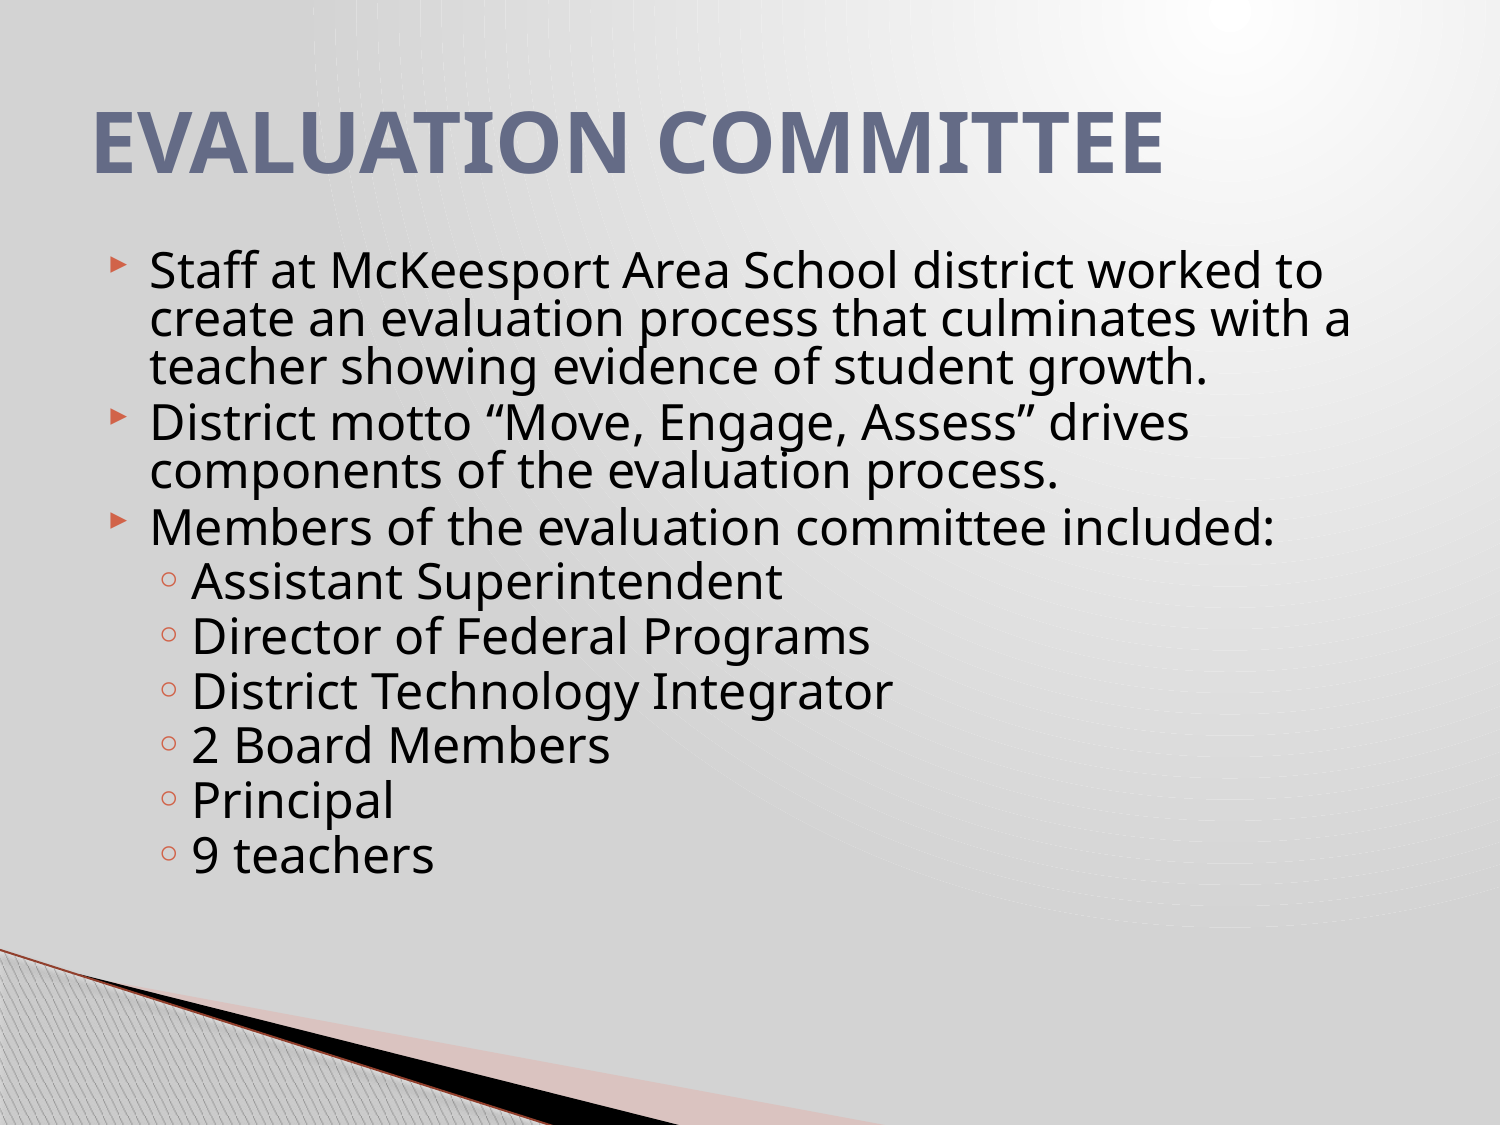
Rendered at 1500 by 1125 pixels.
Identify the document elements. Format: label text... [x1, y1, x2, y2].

title EVALUATION COMMITTEE [75, 45, 1425, 233]
list Staff at McKeesport Area School district worked to create an evaluation process that culminates with a teacher showing evidence of student growth. District motto “Move, Engage, Assess” drives components of the evaluation process. Members of the evaluation committee included: Assistant Superintendent Director of Federal Programs District Technology Integrator 2 Board Members Principal 9 teachers [75, 243, 1425, 986]
